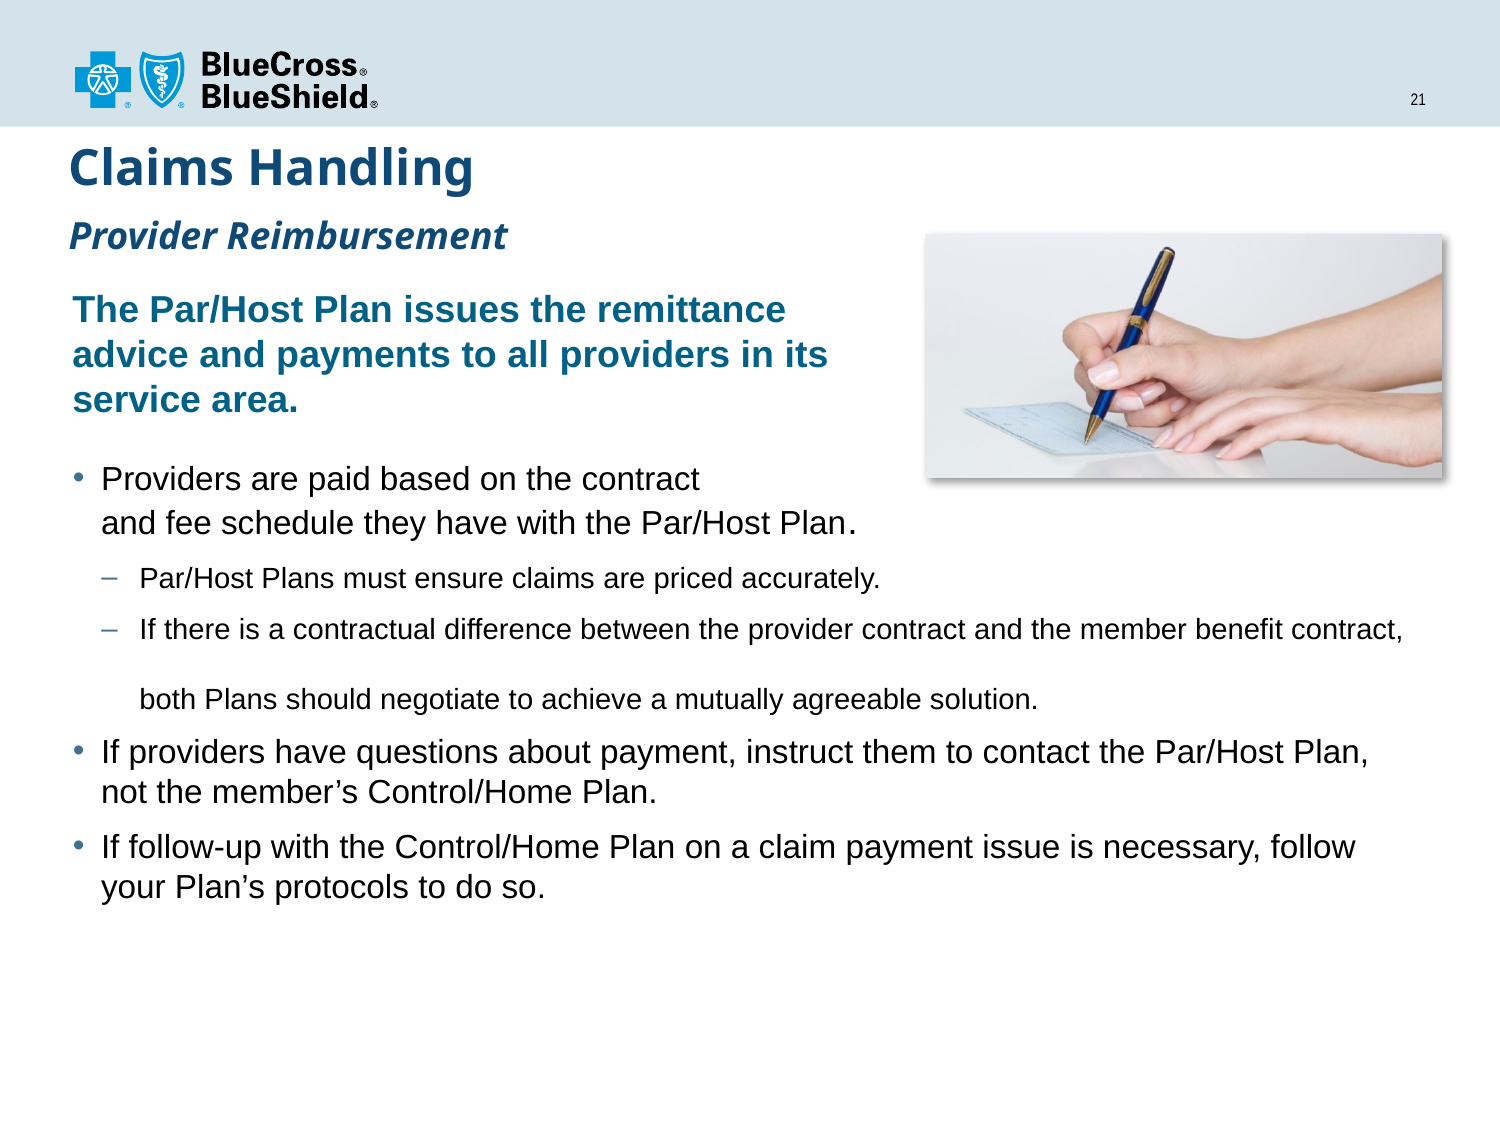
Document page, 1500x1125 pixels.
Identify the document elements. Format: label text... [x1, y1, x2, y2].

title Claims Handling Provider Reimbursement [68, 132, 1419, 245]
text_box The Par/Host Plan issues the remittance advice and payments to all providers in its service area. [57, 277, 919, 428]
picture [178, 101, 185, 109]
list Providers are paid based on the contract and fee schedule they have with the Par/Host Plan. Par/Host Plans must ensure claims are priced accurately. If there is a contractual difference between the provider contract and the member benefit contract, both Plans should negotiate to achieve a mutually agreeable solution. If providers have questions about payment, instruct them to contact the Par/Host Plan, not the member’s Control/Home Plan. If follow-up with the Control/Home Plan on a claim payment issue is necessary, follow your Plan’s protocols to do so. [72, 449, 1423, 1093]
picture [124, 101, 131, 109]
picture [925, 234, 1443, 479]
